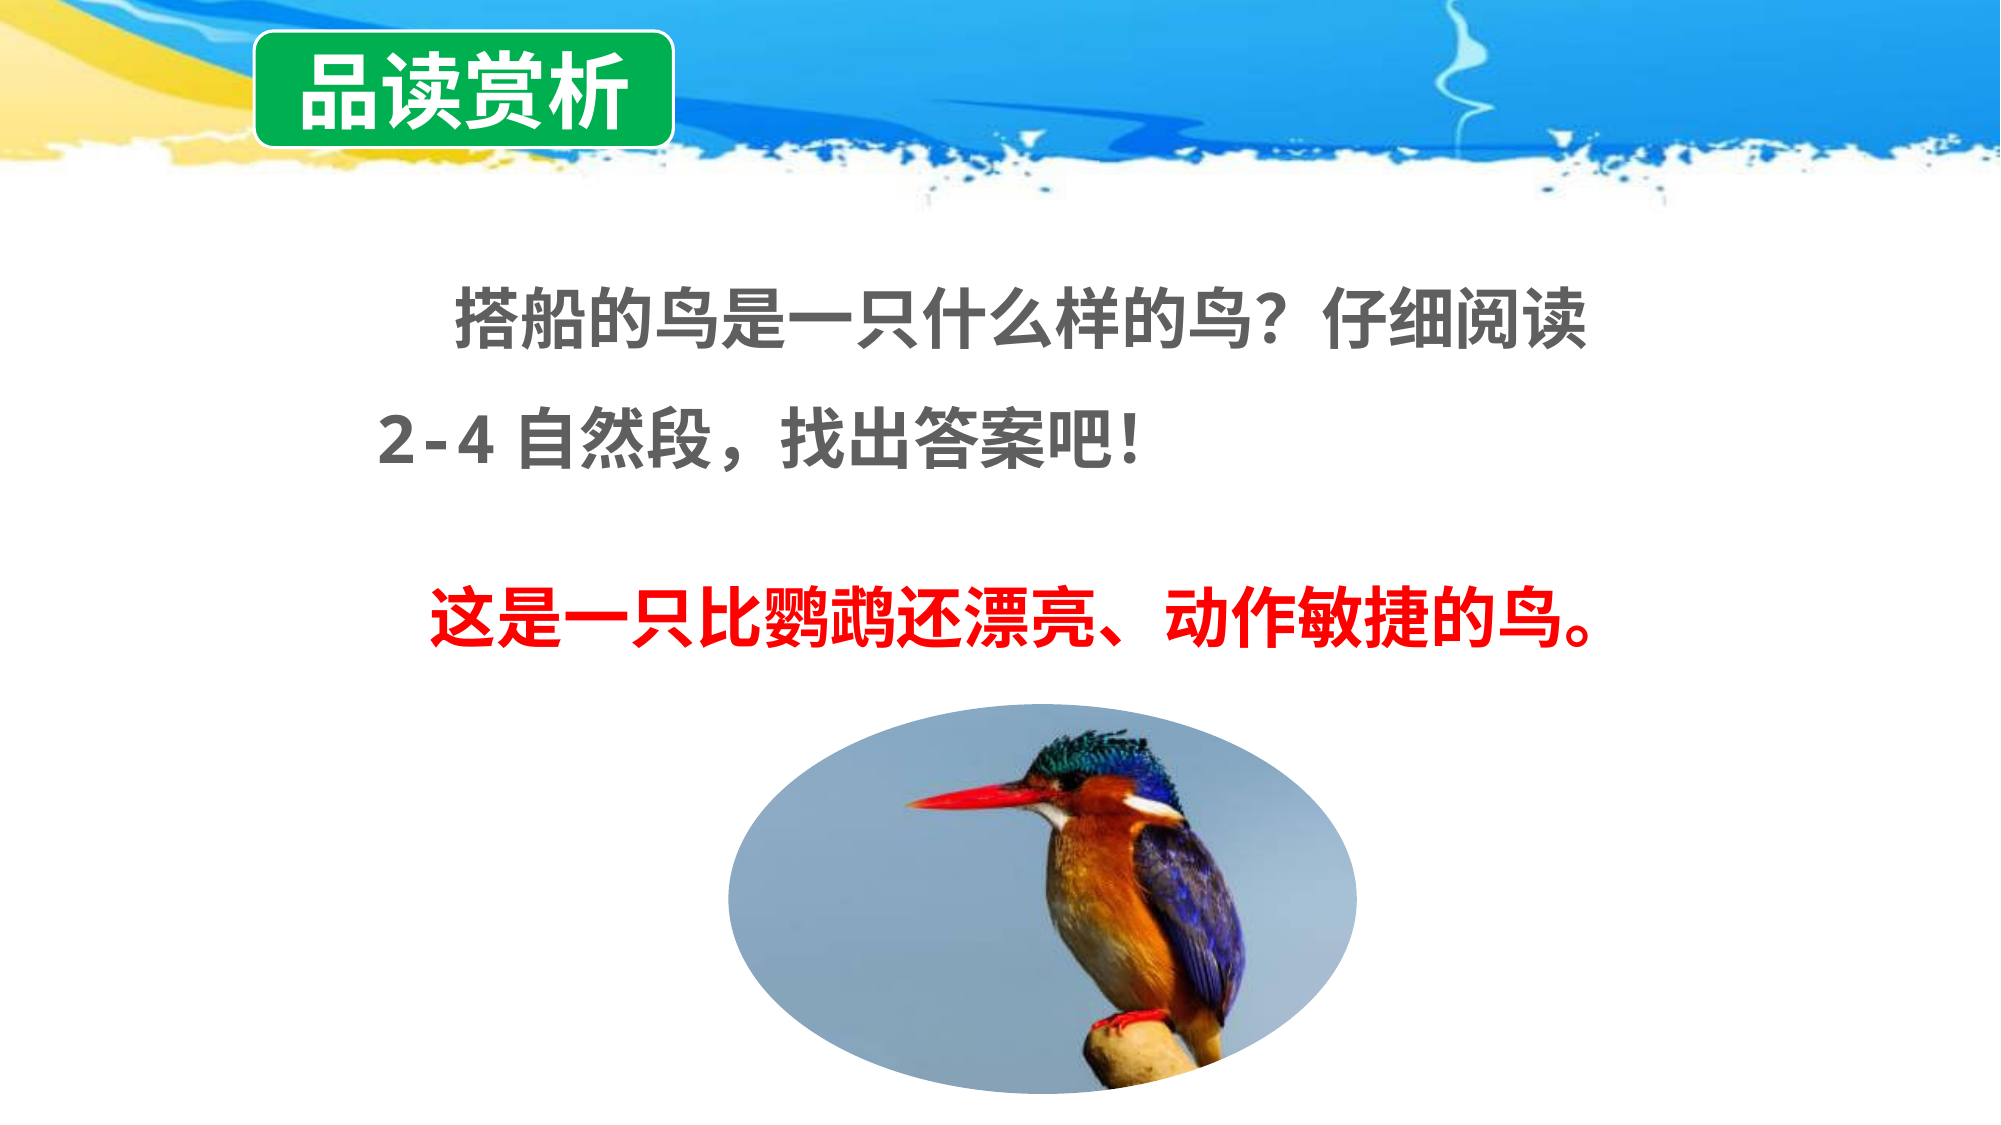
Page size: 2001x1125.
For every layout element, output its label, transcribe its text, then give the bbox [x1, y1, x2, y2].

text_box 品读赏析 [252, 29, 675, 150]
text_box [727, 703, 1358, 1096]
text_box 搭船的鸟是一只什么样的鸟？仔细阅读2-4自然段，找出答案吧！ [362, 229, 1662, 484]
picture [0, 0, 2000, 454]
text_box 这是一只比鹦鹉还漂亮、动作敏捷的鸟。 [415, 568, 1750, 664]
